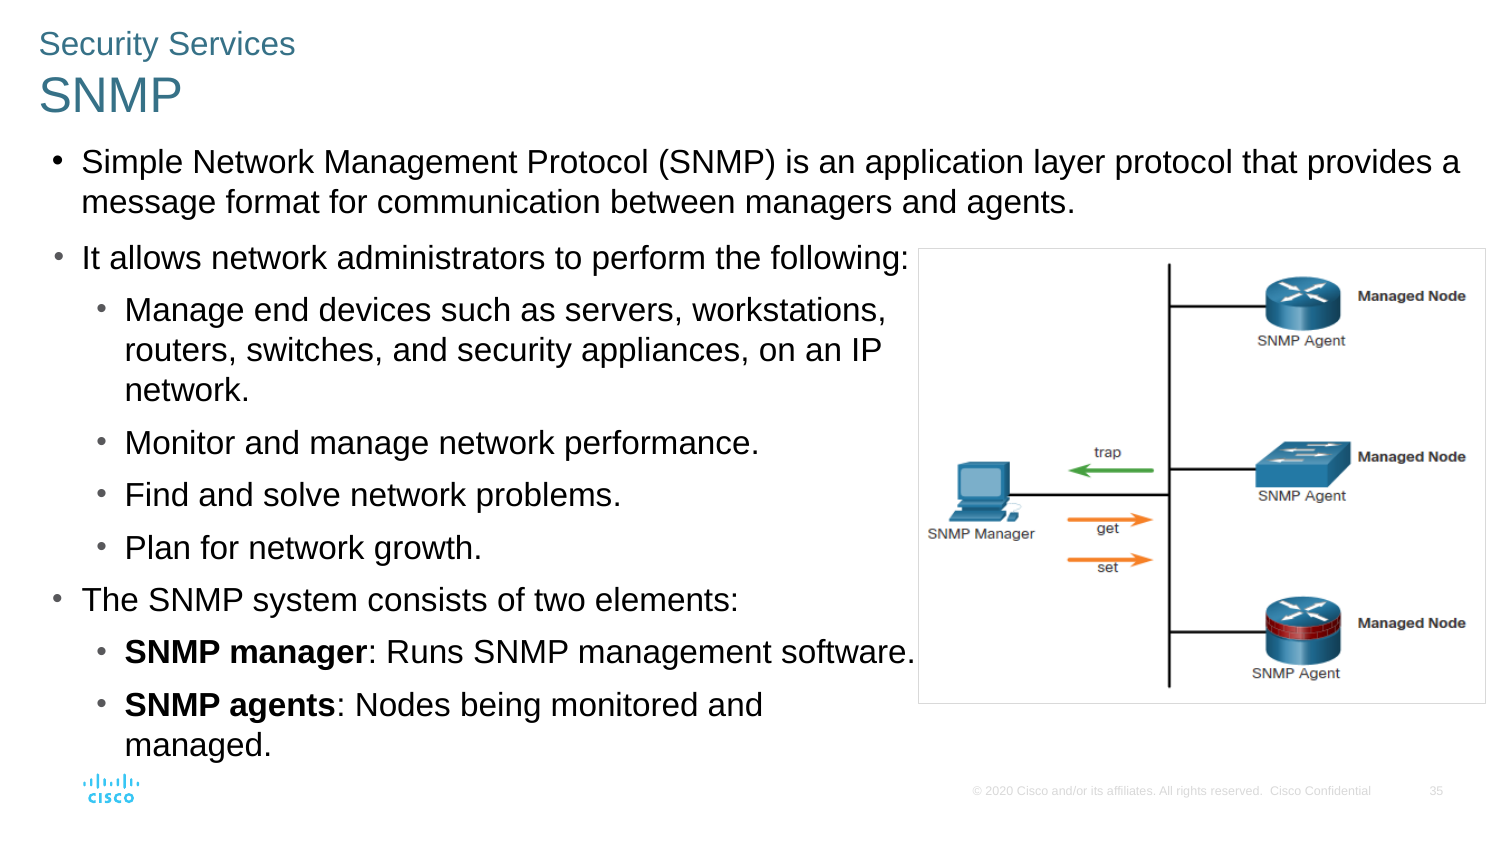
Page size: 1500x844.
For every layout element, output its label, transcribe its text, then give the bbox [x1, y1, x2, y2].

text_box Security Services SNMP [23, 10, 1500, 135]
text_box Simple Network Management Protocol (SNMP) is an application layer protocol that provides a message format for communication between managers and agents. [35, 121, 1492, 240]
list It allows network administrators to perform the following: Manage end devices such as servers, workstations, routers, switches, and security appliances, on an IP network. Monitor and manage network performance. Find and solve network problems. Plan for network growth. The SNMP system consists of two elements: SNMP manager: Runs SNMP management software. SNMP agents: Nodes being monitored and managed. [22, 228, 951, 523]
picture [918, 248, 1486, 703]
